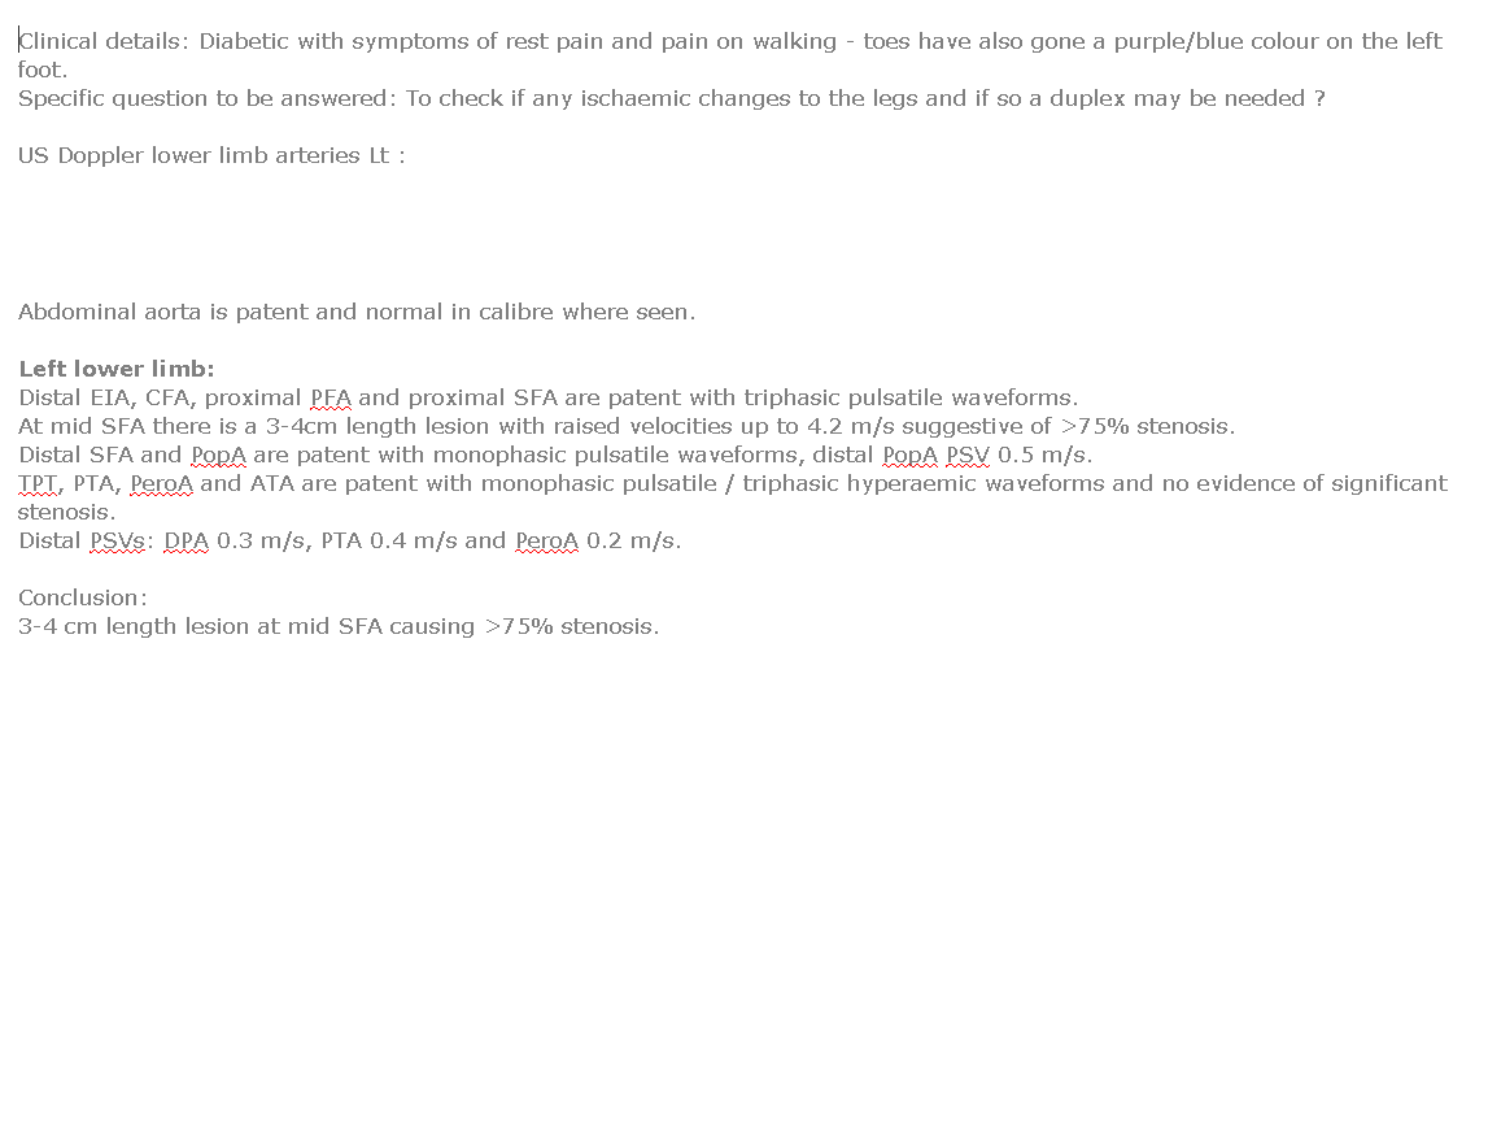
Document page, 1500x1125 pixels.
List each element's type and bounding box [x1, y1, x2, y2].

picture [17, 23, 1457, 185]
picture [17, 296, 1457, 647]
